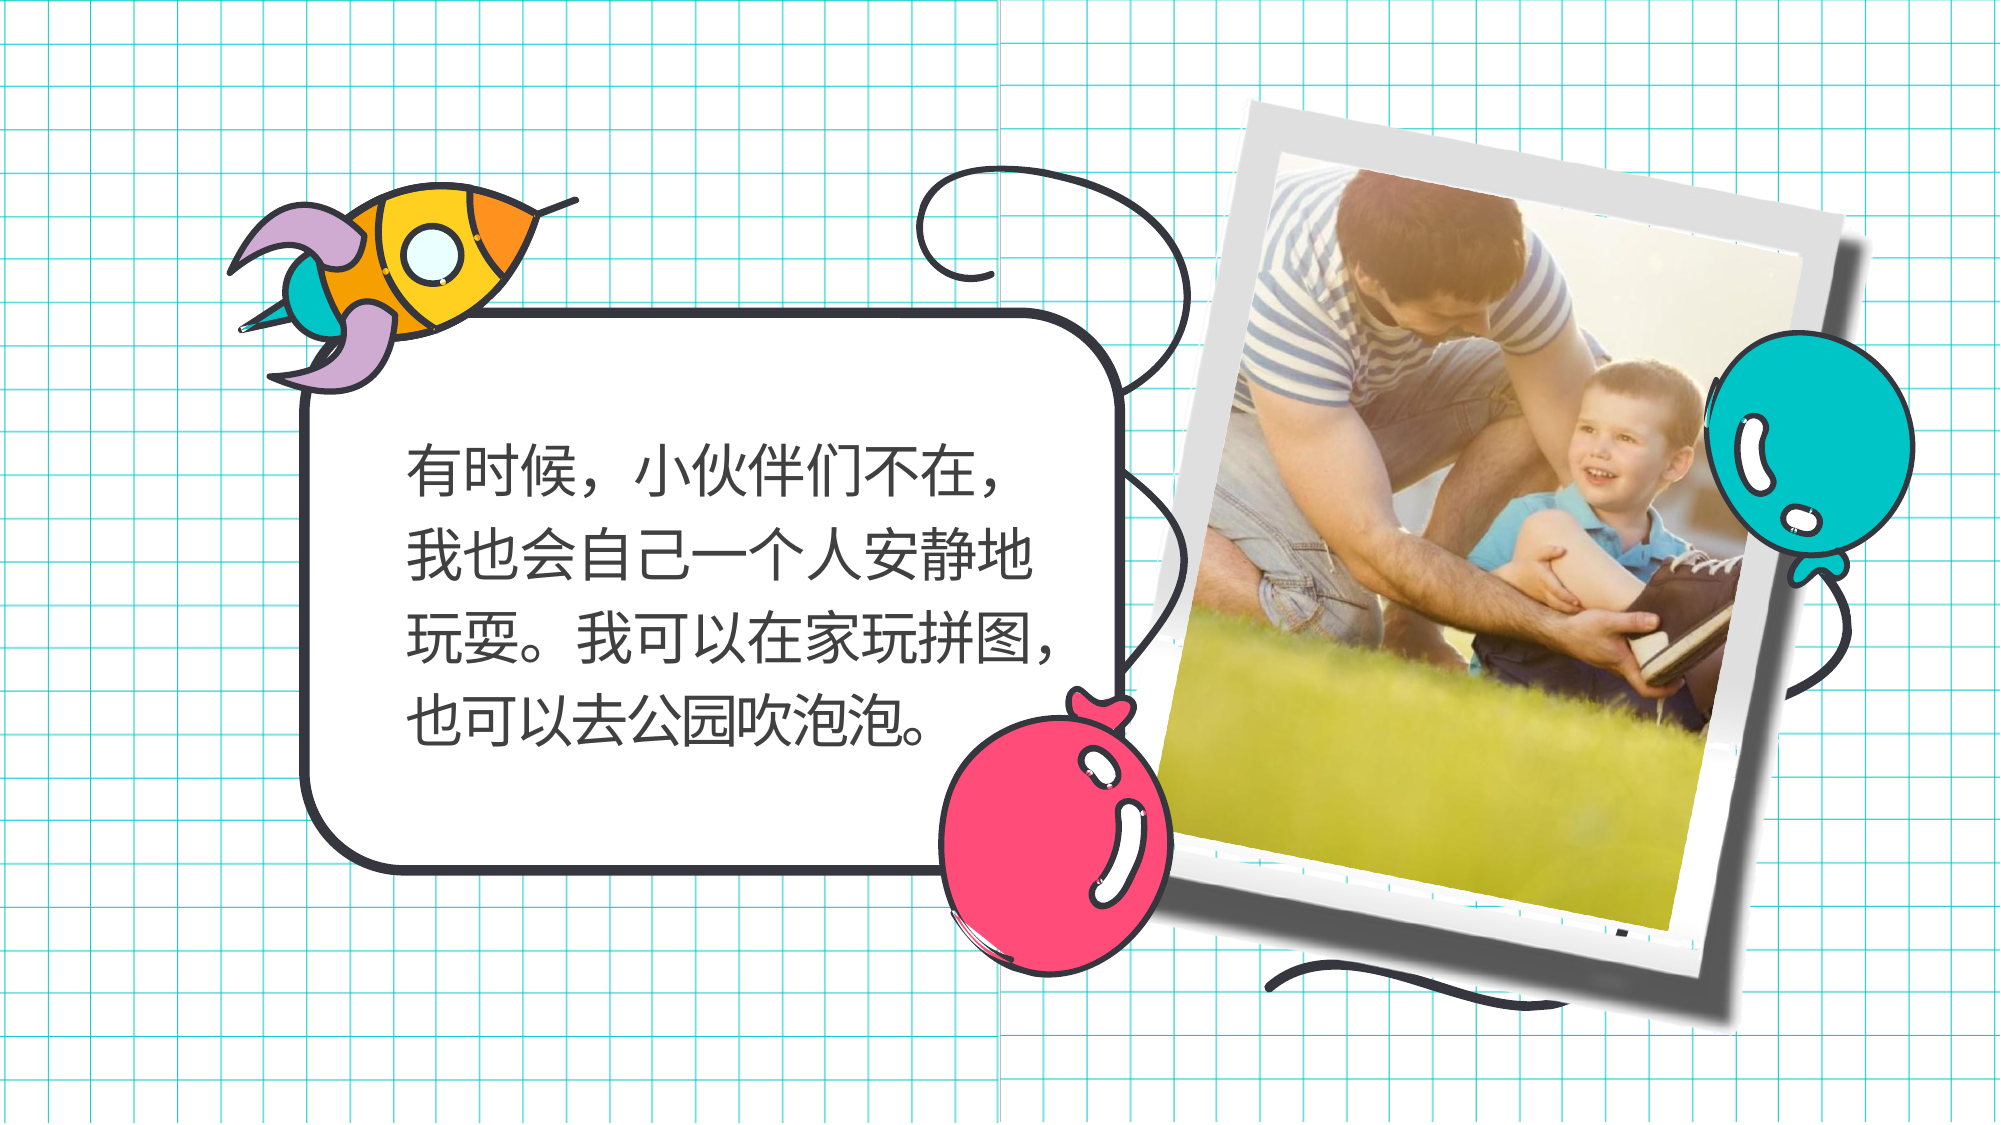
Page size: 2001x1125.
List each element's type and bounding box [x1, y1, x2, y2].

picture [0, 0, 2000, 1125]
text_box [304, 312, 1120, 871]
text_box [1132, 118, 1832, 1007]
